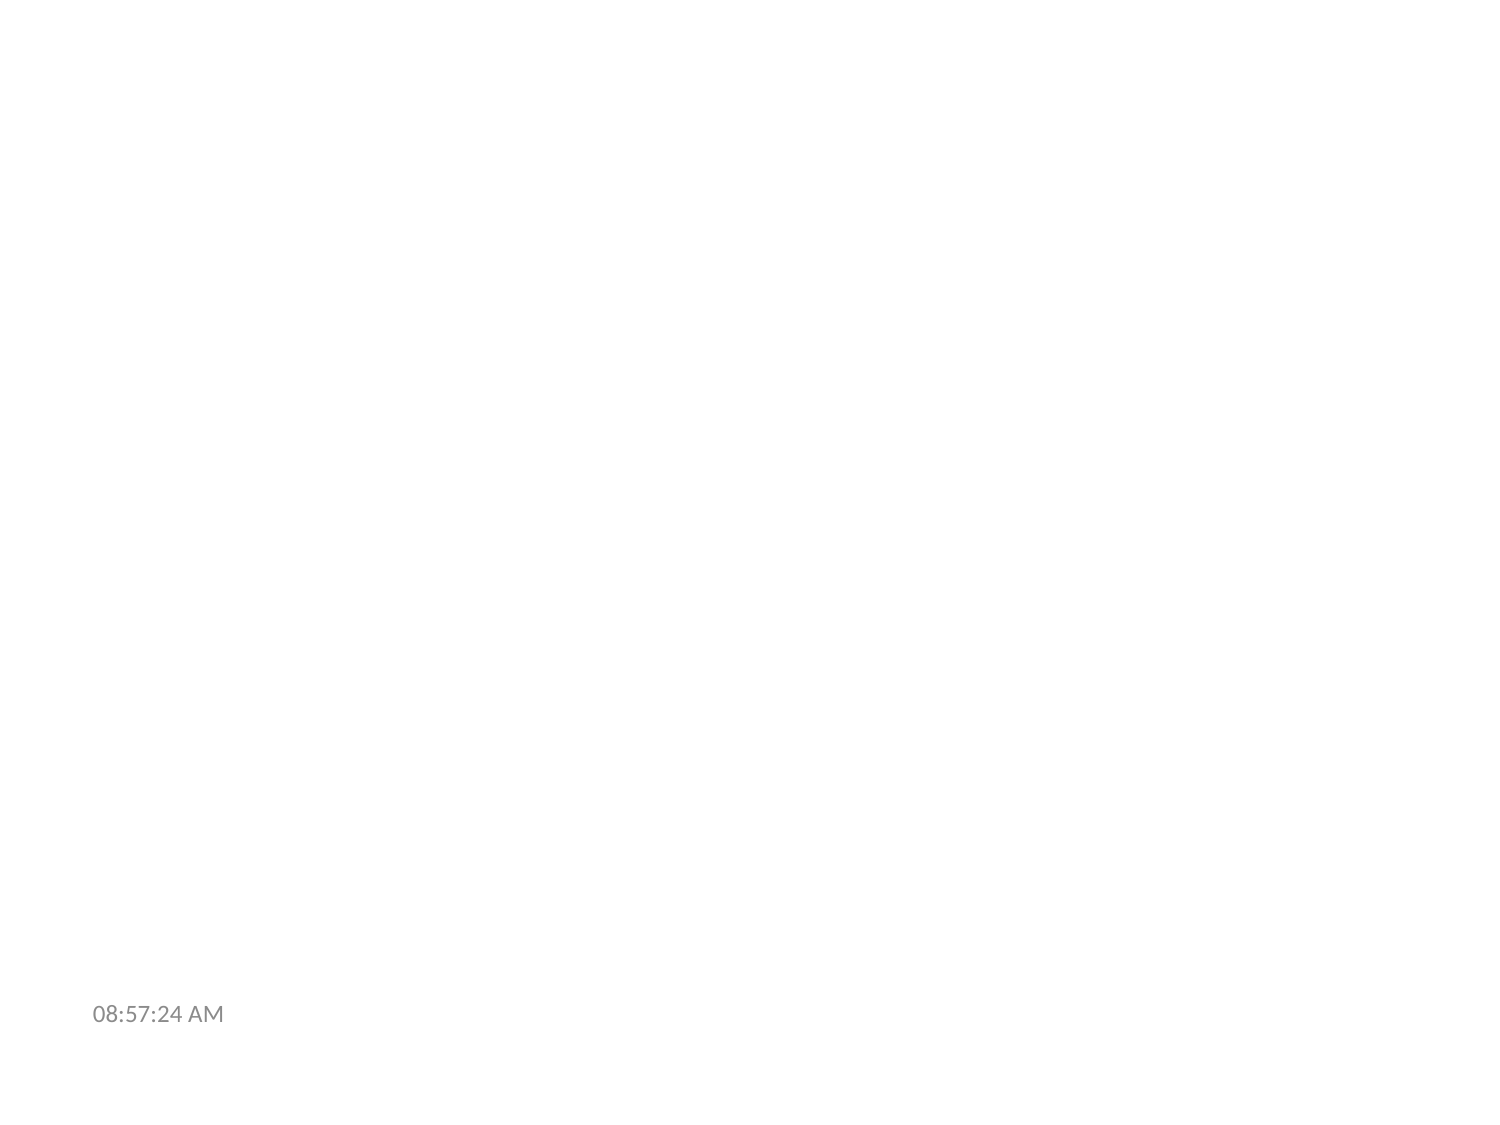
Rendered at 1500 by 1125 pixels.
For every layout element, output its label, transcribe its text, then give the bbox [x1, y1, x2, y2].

text_box 3:35:09 PM [77, 982, 428, 1043]
